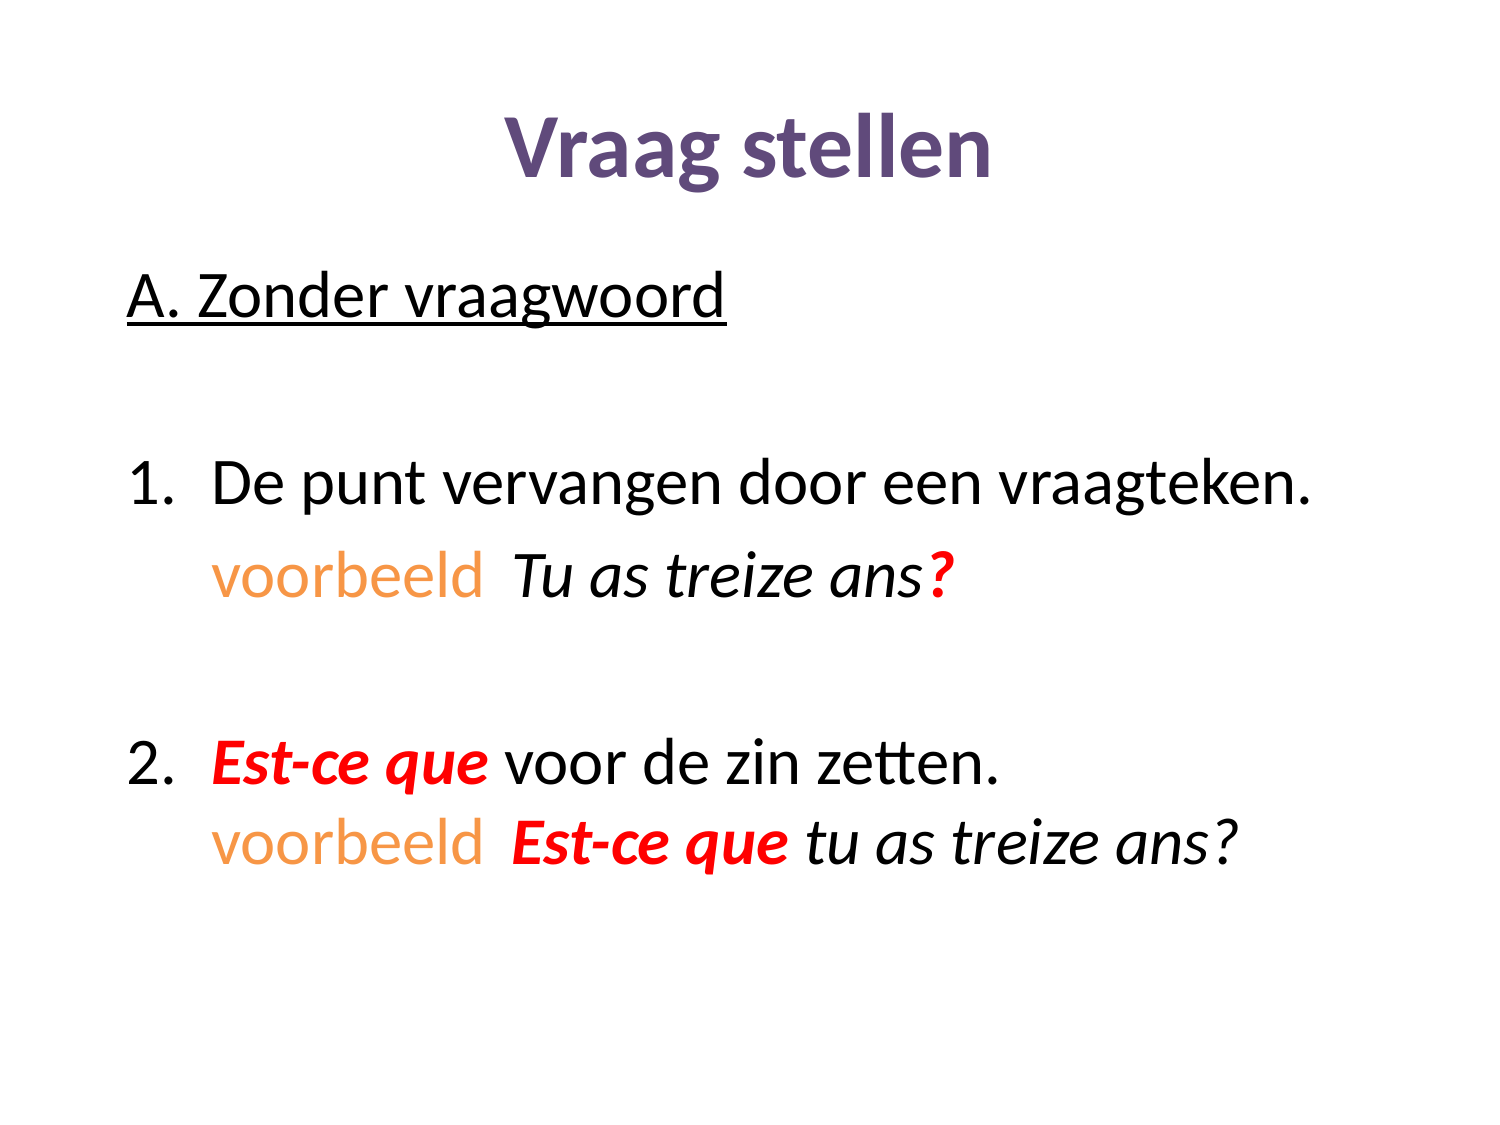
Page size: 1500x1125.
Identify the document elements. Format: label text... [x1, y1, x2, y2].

text_box Vraag stellen [112, 78, 1388, 208]
text_box A. Zonder vraagwoord De punt vervangen door een vraagteken. voorbeeld Tu as treize ans? 2. Est-ce que voor de zin zetten. voorbeeld Est-ce que tu as treize ans? [112, 243, 1388, 1024]
